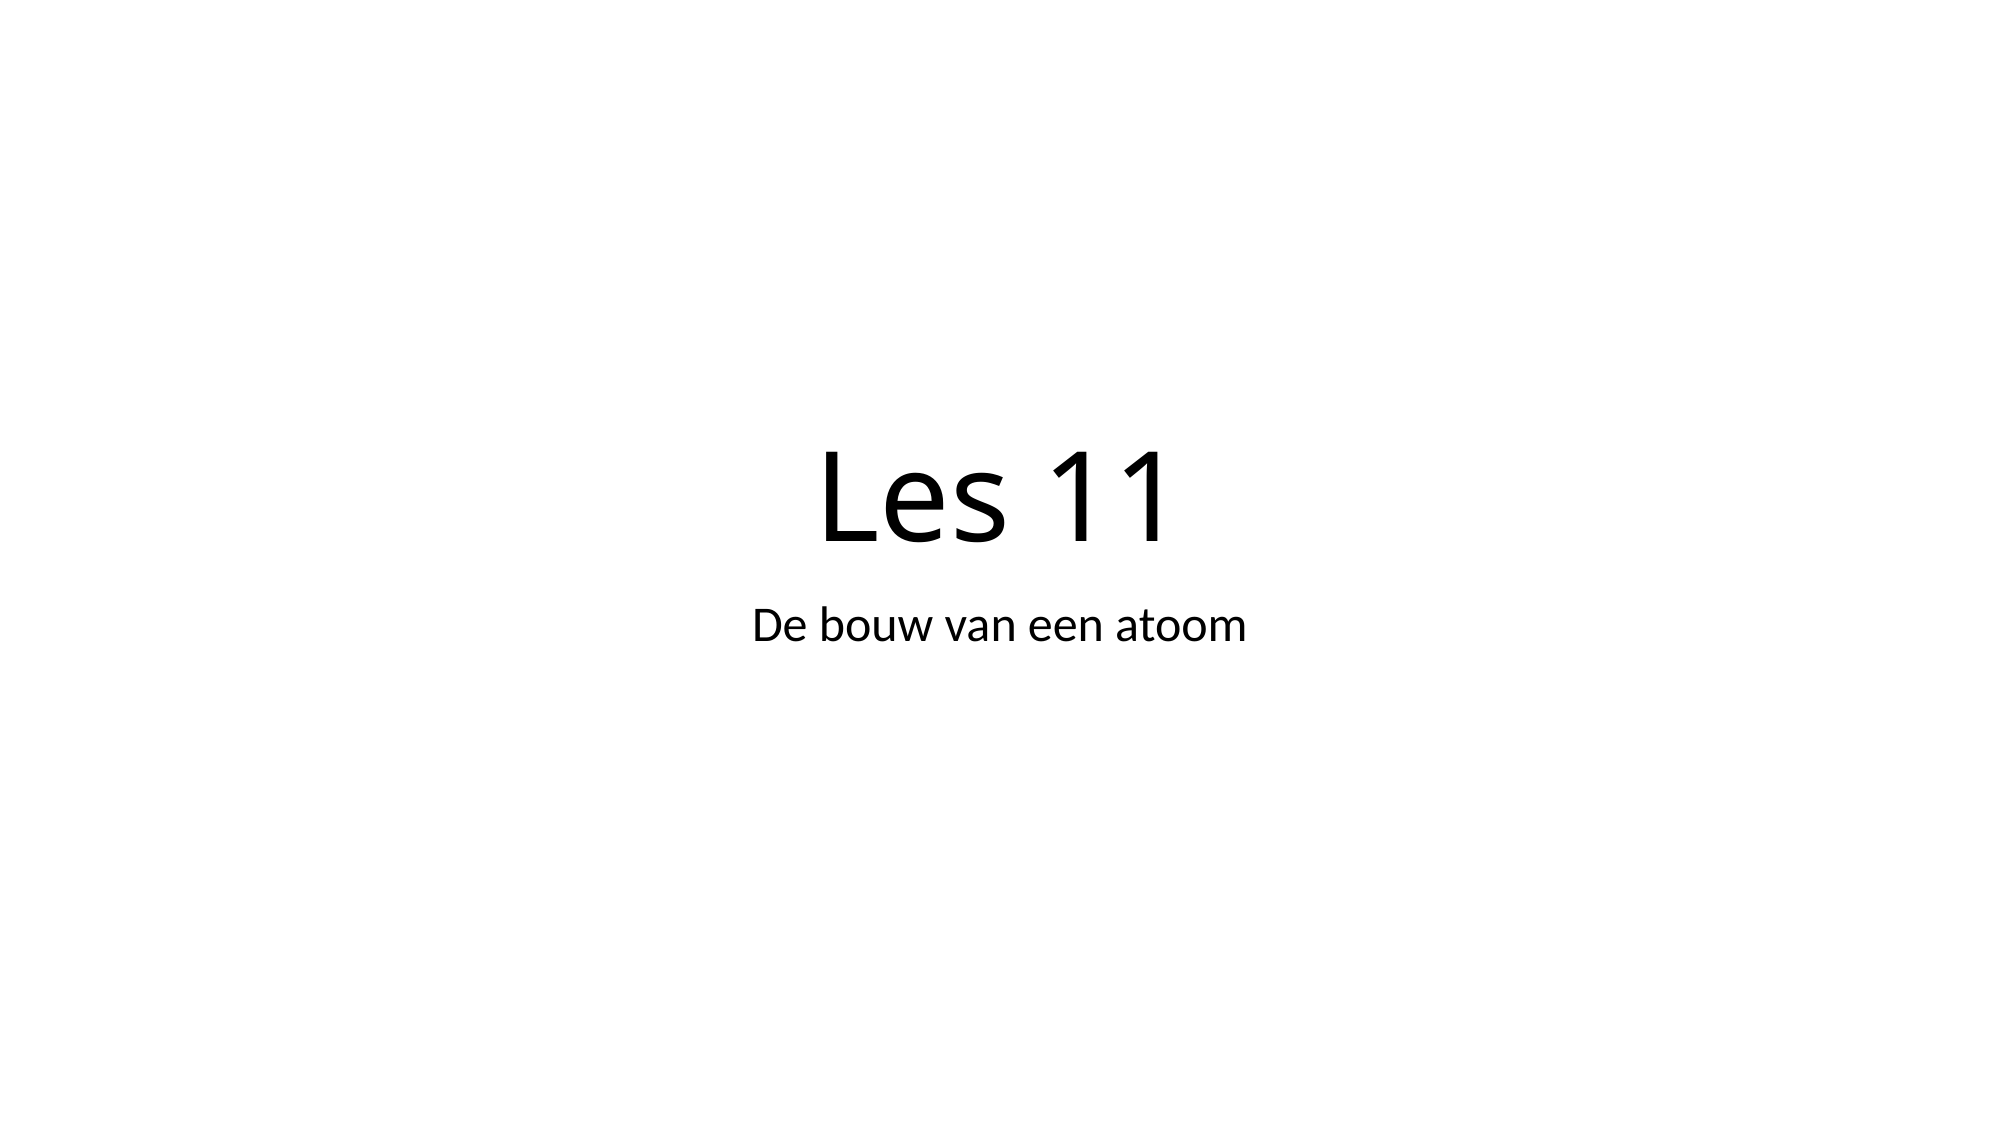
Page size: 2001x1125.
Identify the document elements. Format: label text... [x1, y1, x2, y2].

subtitle De bouw van een atoom [249, 590, 1750, 863]
title Les 11 [249, 184, 1750, 576]
